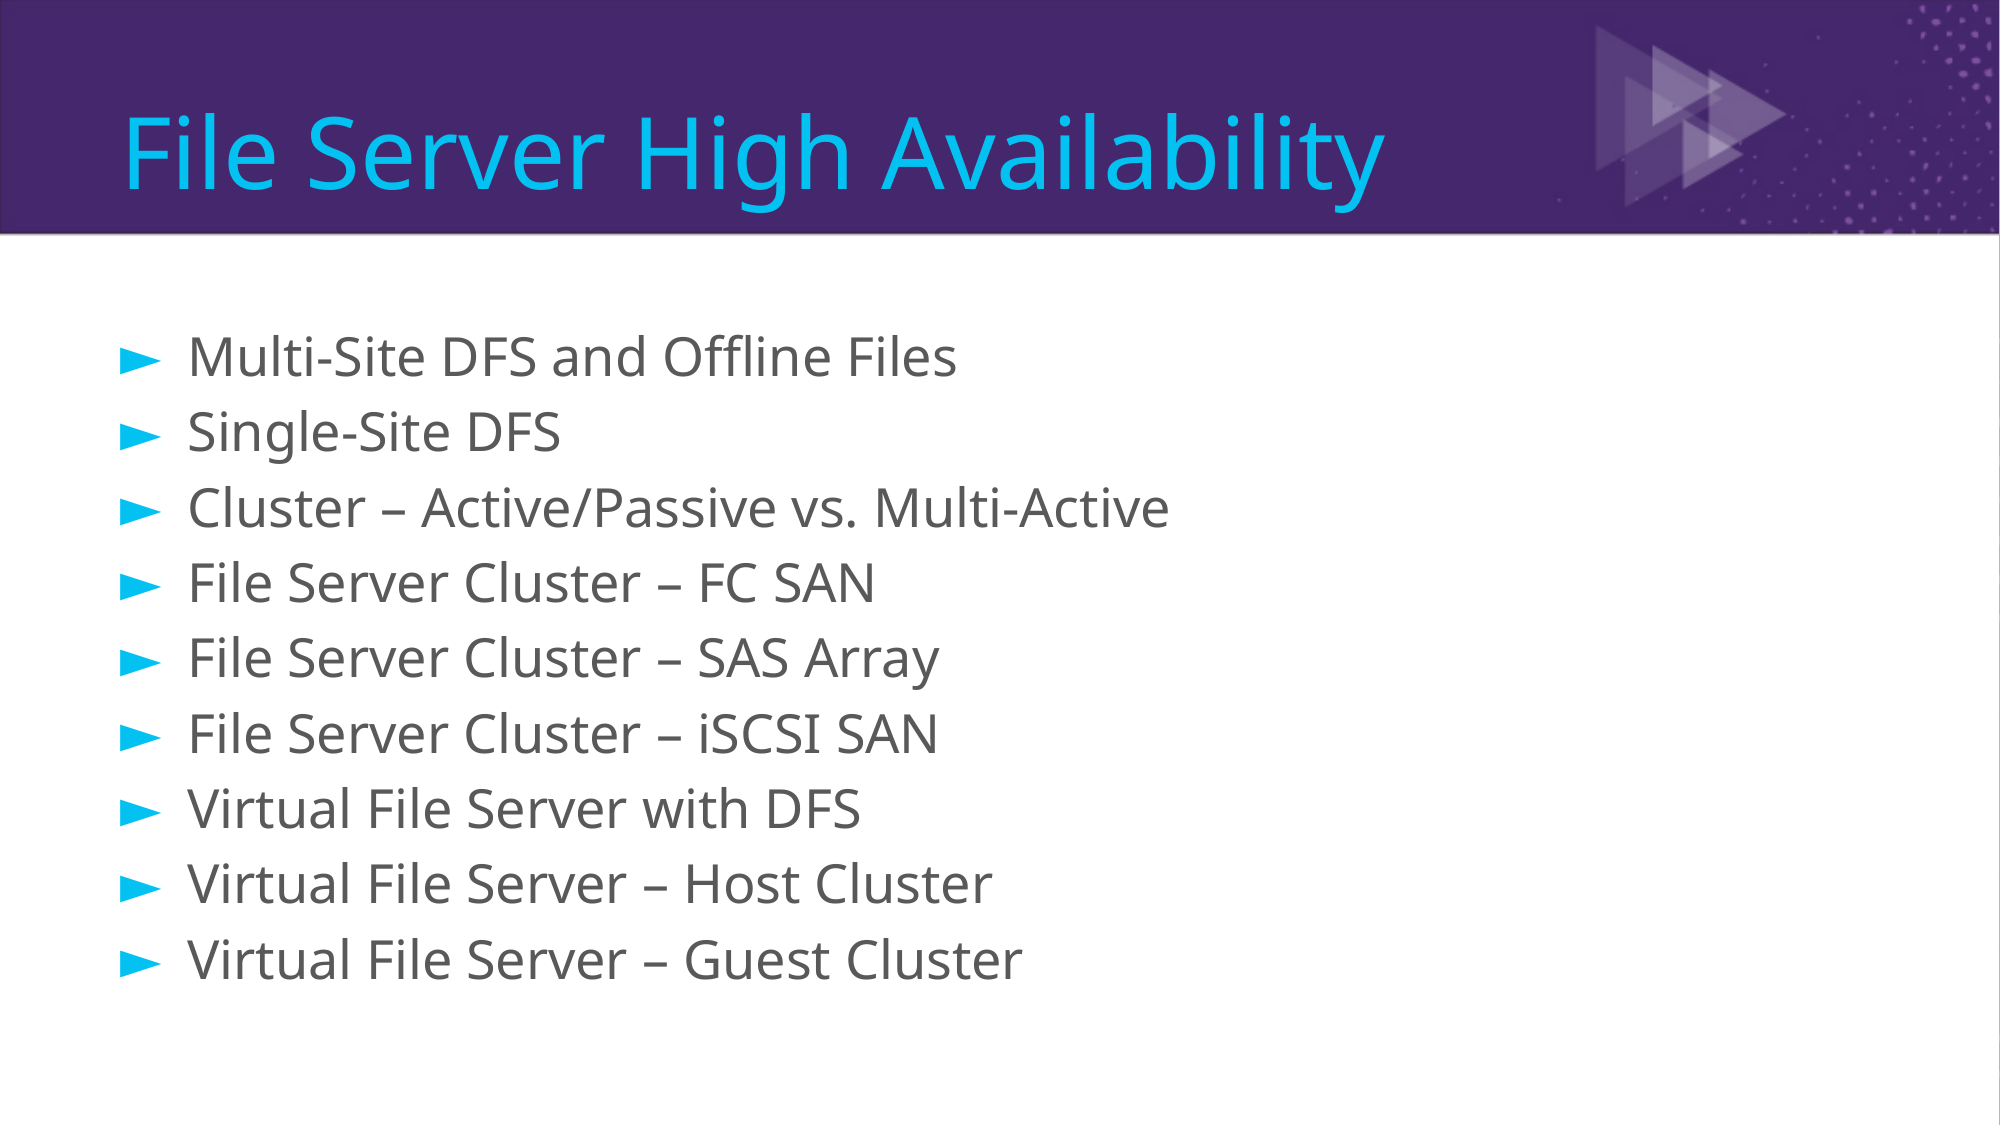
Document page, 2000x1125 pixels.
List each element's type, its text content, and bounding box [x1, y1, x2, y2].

picture [0, 0, 2000, 1125]
list Multi-Site DFS and Offline Files Single-Site DFS Cluster – Active/Passive vs. Multi-Active File Server Cluster – FC SAN File Server Cluster – SAS Array File Server Cluster – iSCSI SAN Virtual File Server with DFS Virtual File Server – Host Cluster Virtual File Server – Guest Cluster [99, 312, 1900, 1005]
title File Server High Availability [99, 56, 1900, 244]
